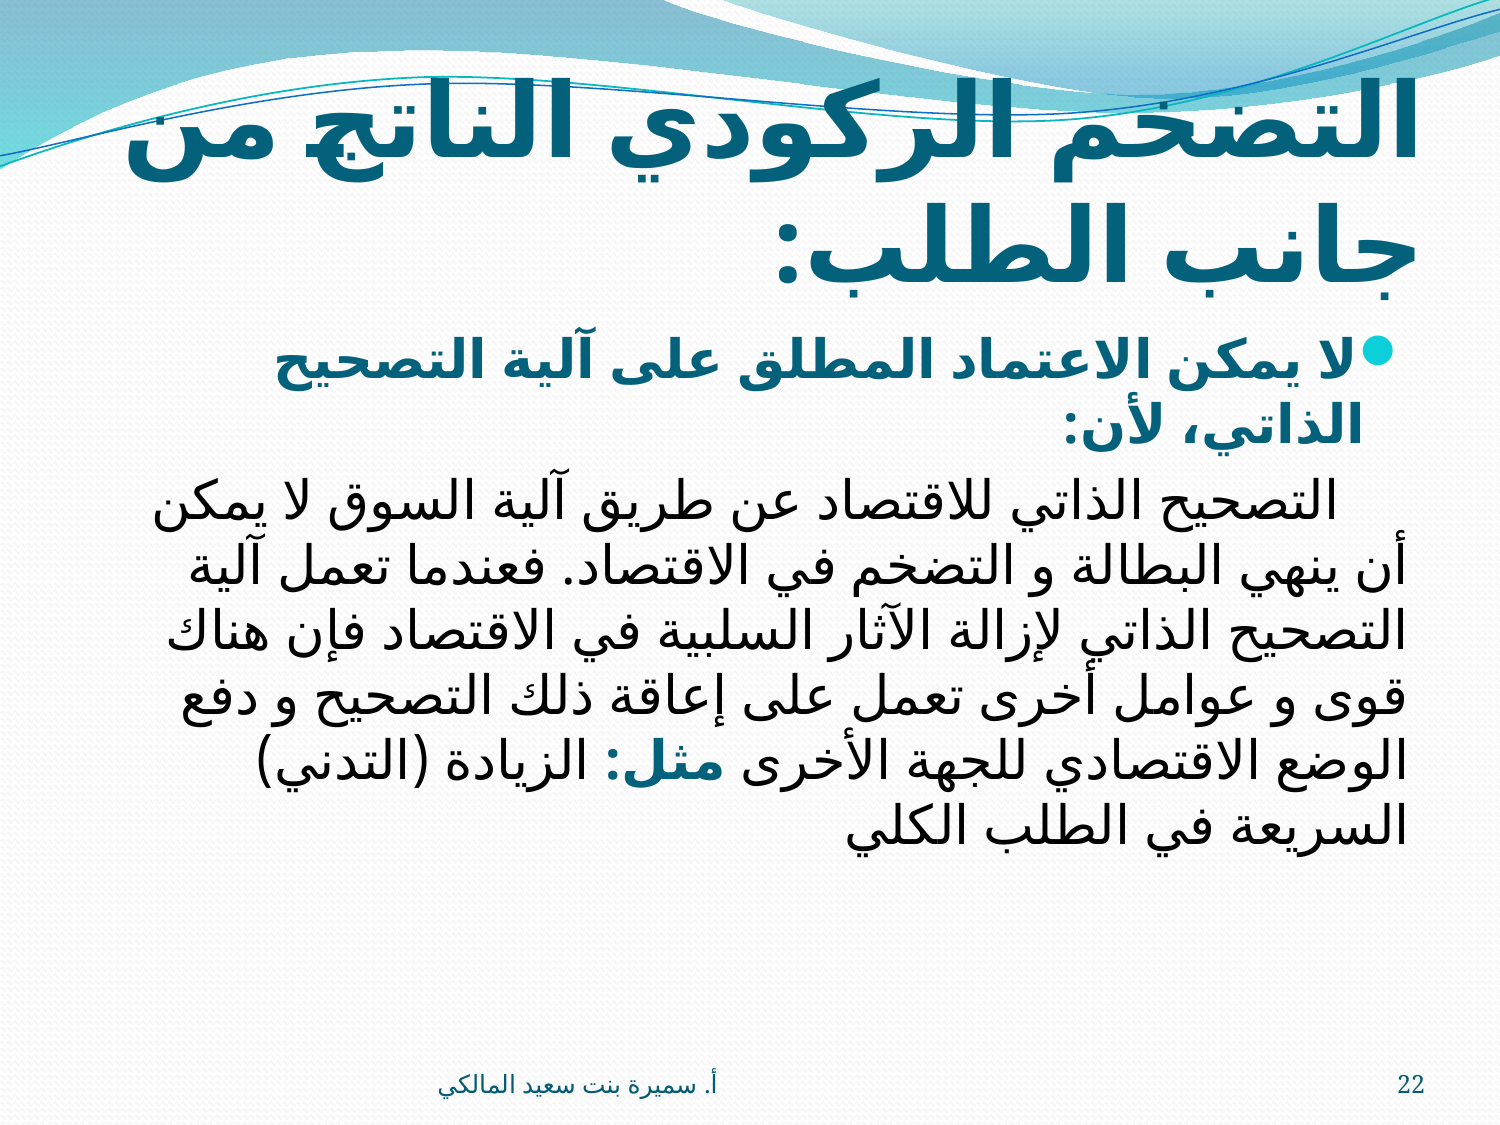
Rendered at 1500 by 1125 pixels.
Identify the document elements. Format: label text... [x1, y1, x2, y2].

slide_number 22 [1299, 1042, 1425, 1103]
list لا يمكن الاعتماد المطلق على آلية التصحيح الذاتي، لأن: التصحيح الذاتي للاقتصاد عن طريق آلية السوق لا يمكن أن ينهي البطالة و التضخم في الاقتصاد. فعندما تعمل آلية التصحيح الذاتي لإزالة الآثار السلبية في الاقتصاد فإن هناك قوى و عوامل أخرى تعمل على إعاقة ذلك التصحيح و دفع الوضع الاقتصادي للجهة الأخرى مثل: الزيادة (التدني) السريعة في الطلب الكلي [75, 317, 1425, 1038]
footer أ. سميرة بنت سعيد المالكي [437, 1042, 988, 1103]
title التضخم الركودي الناتج من جانب الطلب: [75, 115, 1425, 303]
